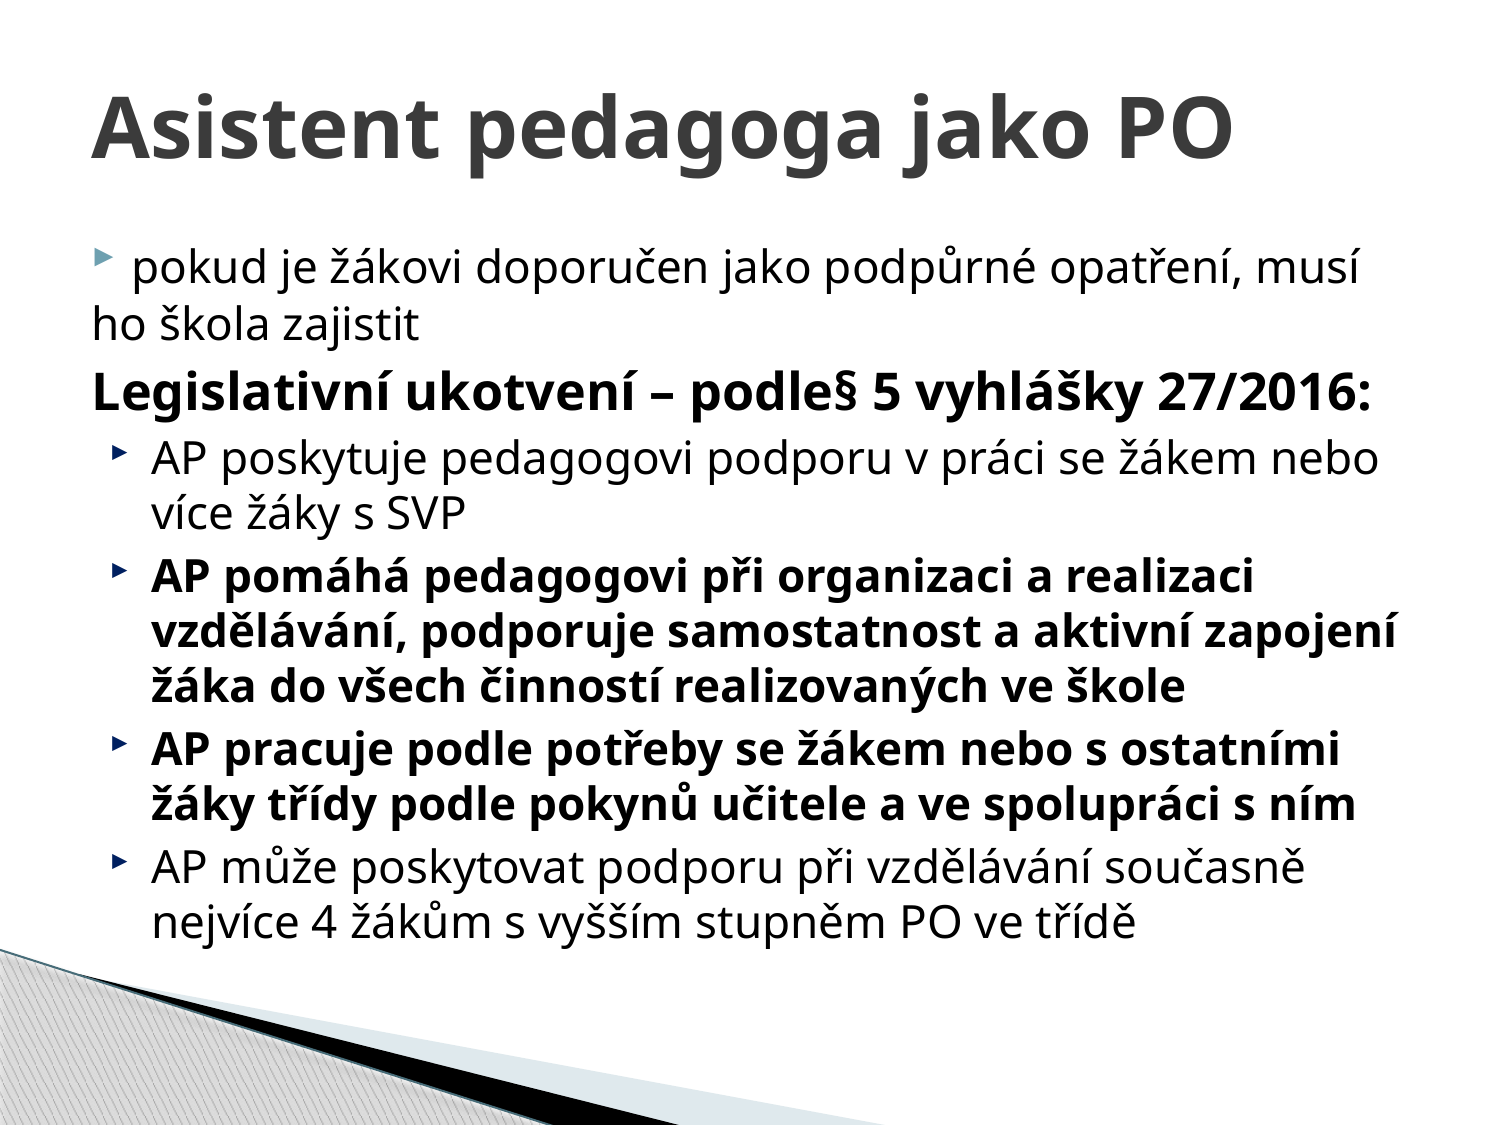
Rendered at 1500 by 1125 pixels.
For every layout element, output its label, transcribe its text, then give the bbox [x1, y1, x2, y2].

list pokud je žákovi doporučen jako podpůrné opatření, musí ho škola zajistit Legislativní ukotvení – podle§ 5 vyhlášky 27/2016: AP poskytuje pedagogovi podporu v práci se žákem nebo více žáky s SVP AP pomáhá pedagogovi při organizaci a realizaci vzdělávání, podporuje samostatnost a aktivní zapojení žáka do všech činností realizovaných ve škole AP pracuje podle potřeby se žákem nebo s ostatními žáky třídy podle pokynů učitele a ve spolupráci s ním AP může poskytovat podporu při vzdělávání současně nejvíce 4 žákům s vyšším stupněm PO ve třídě [76, 219, 1427, 1005]
title Asistent pedagoga jako PO [76, 30, 1427, 219]
